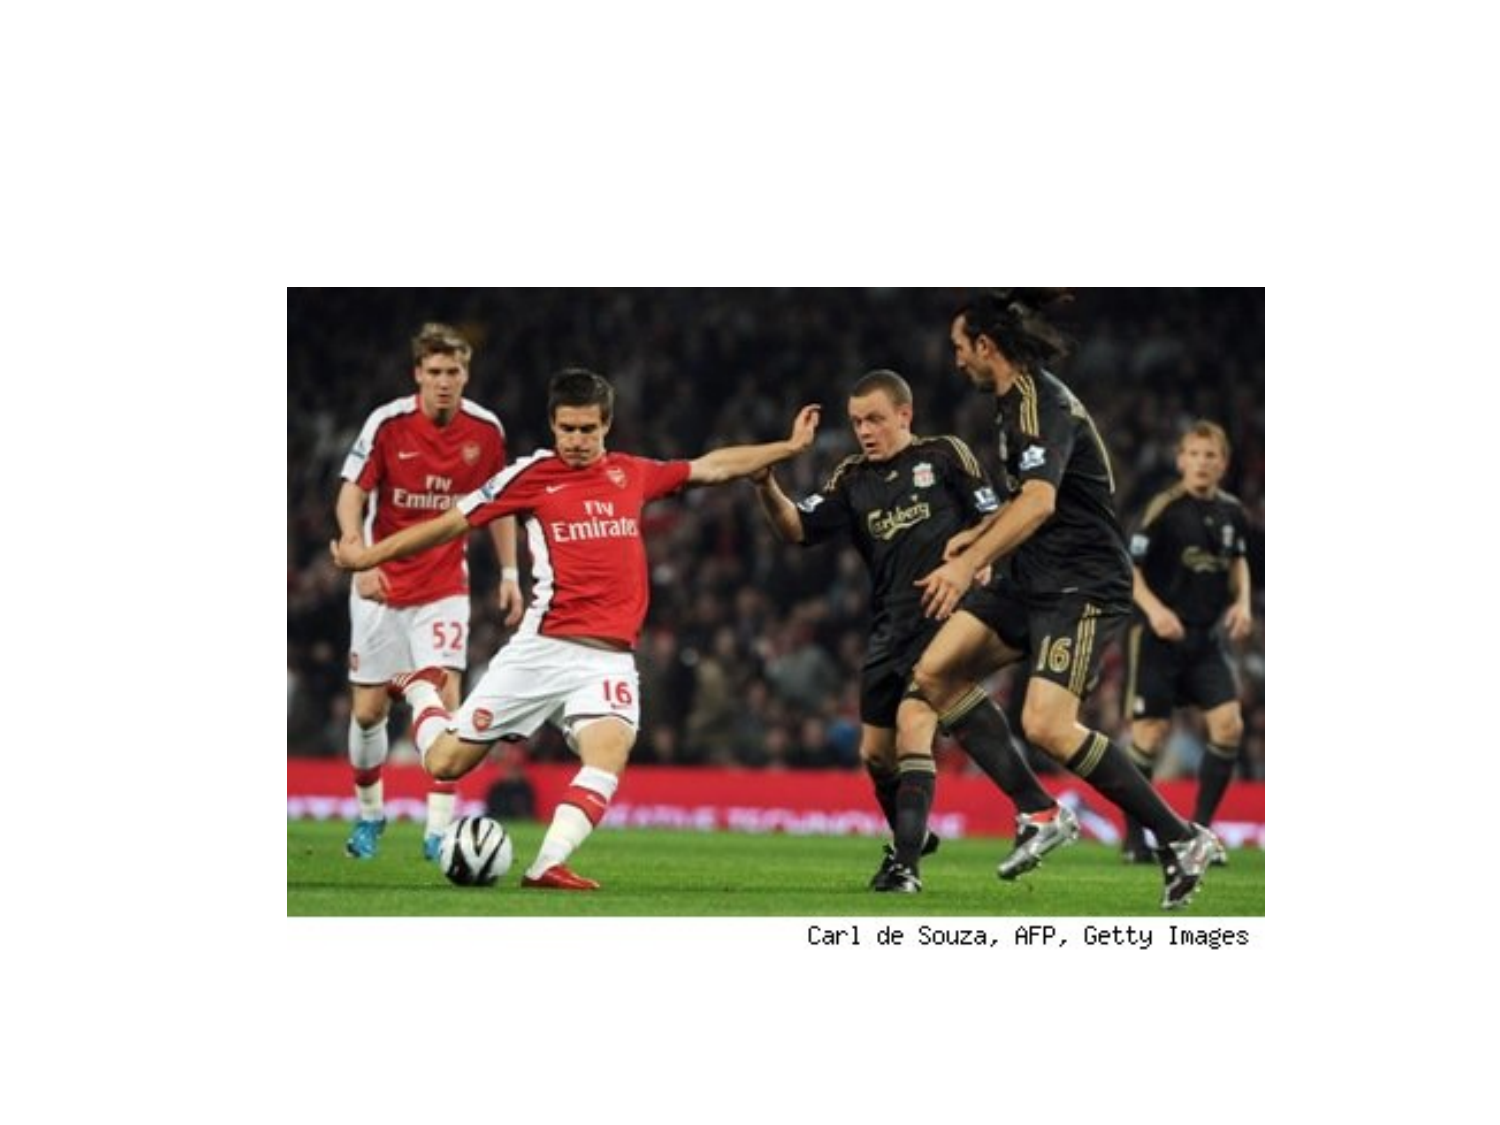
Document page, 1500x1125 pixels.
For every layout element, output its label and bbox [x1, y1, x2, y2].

list [287, 287, 1265, 952]
